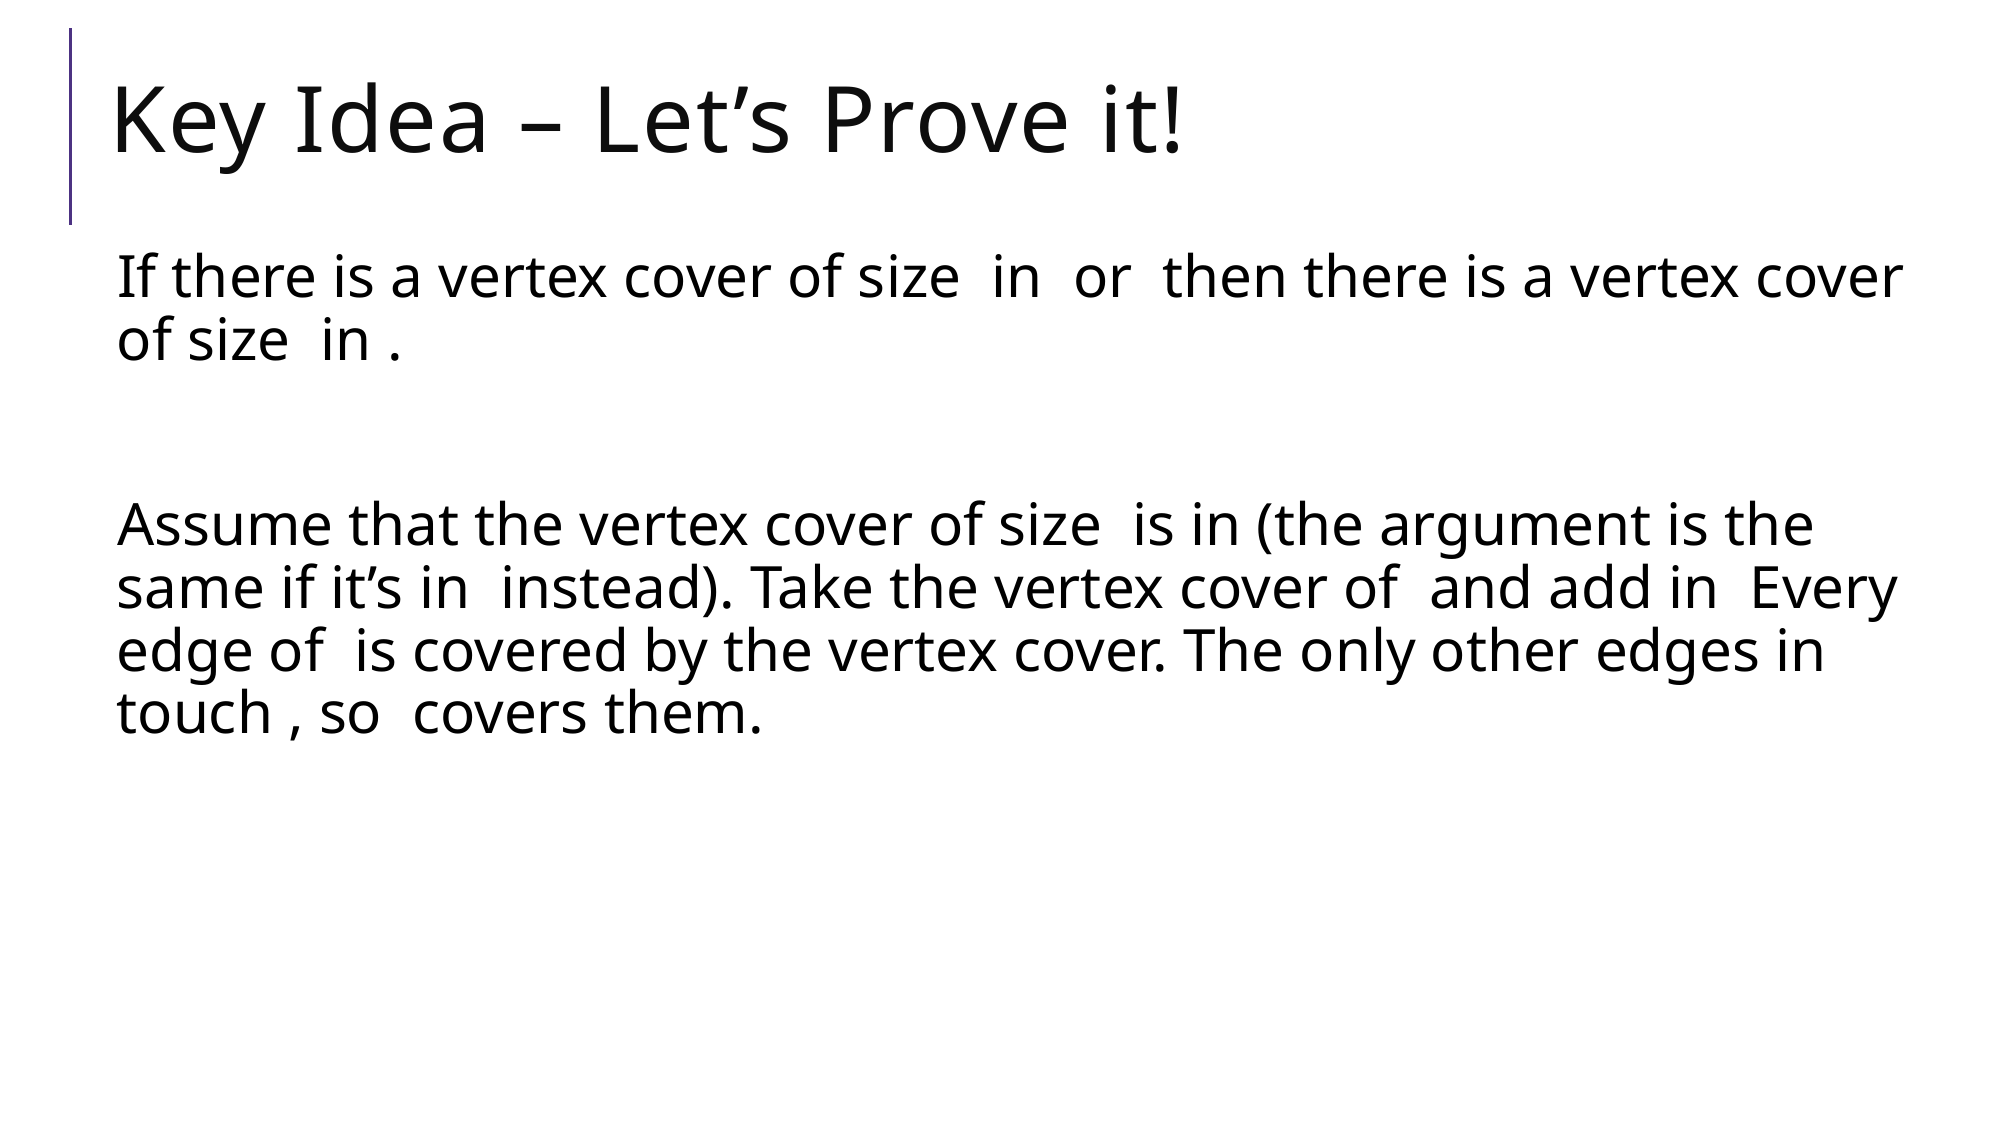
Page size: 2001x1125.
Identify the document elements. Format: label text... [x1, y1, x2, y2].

title Key Idea – Let’s Prove it! [94, 43, 1930, 210]
